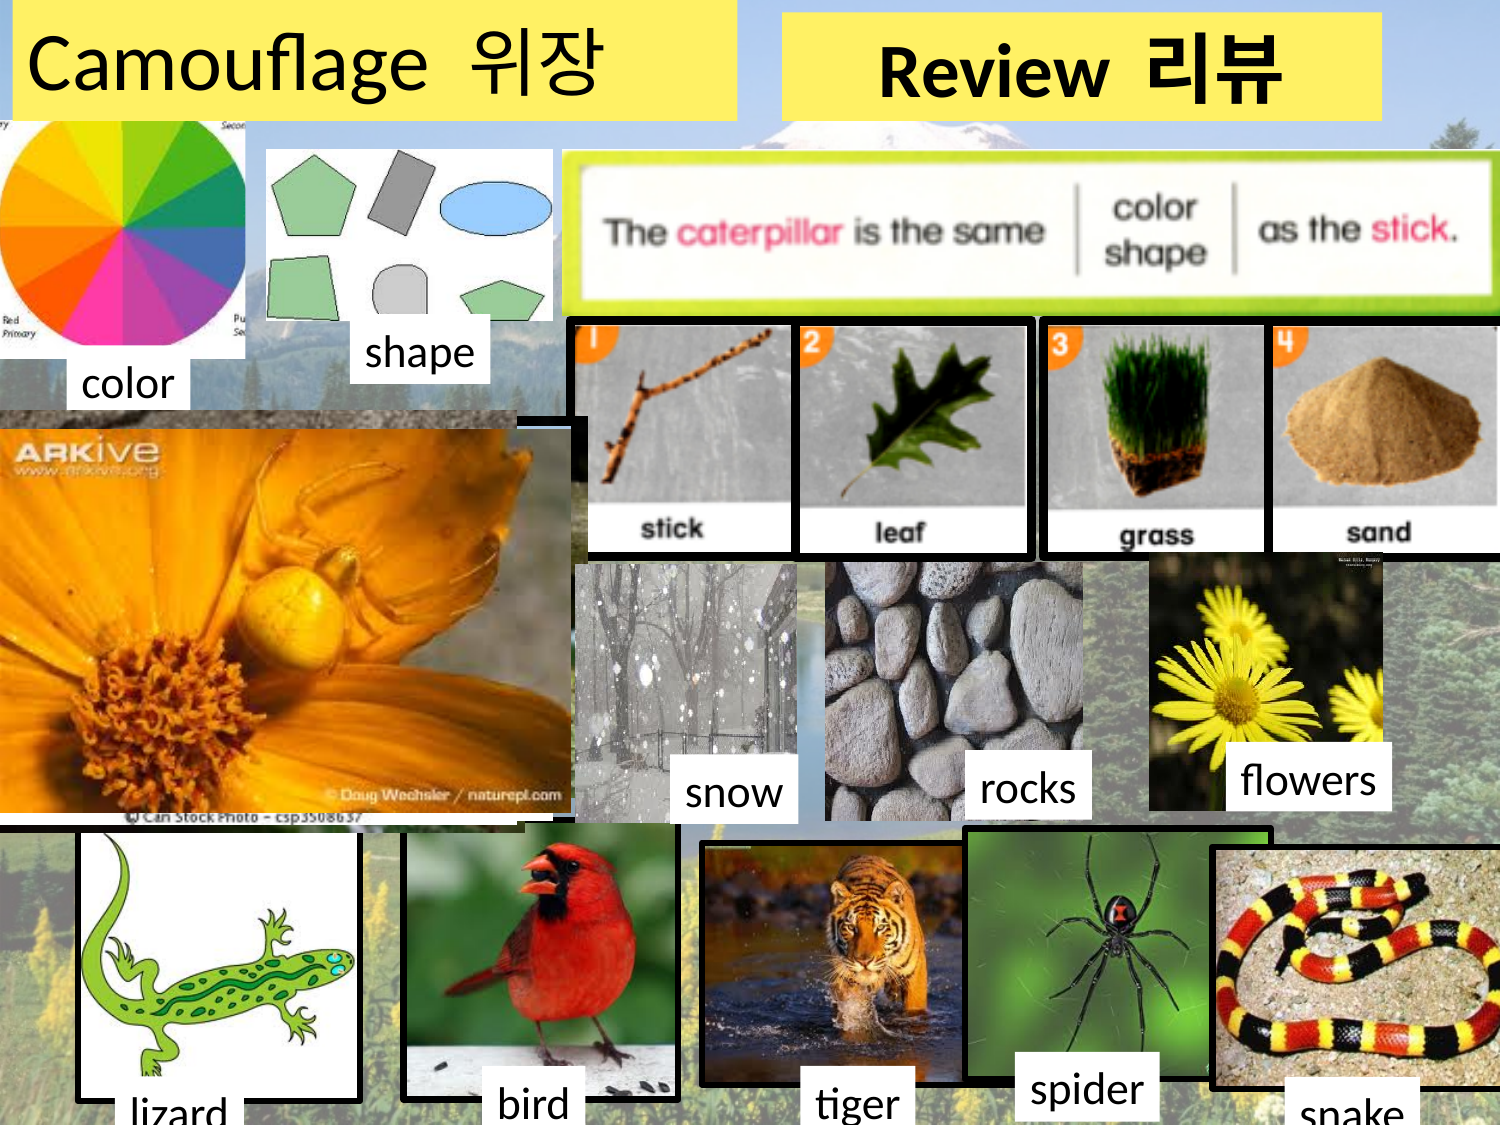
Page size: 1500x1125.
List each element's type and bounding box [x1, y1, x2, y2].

text_box [1215, 849, 1500, 1125]
text_box [0, 120, 246, 408]
text_box [574, 564, 801, 826]
picture [1015, 1113, 1215, 1125]
text_box [266, 149, 553, 385]
text_box [406, 822, 676, 1125]
text_box [1149, 552, 1394, 813]
text_box [80, 841, 358, 1125]
text_box [967, 831, 1268, 1113]
text_box [704, 845, 1015, 1125]
text_box [824, 561, 1093, 821]
picture [0, 0, 1500, 1125]
